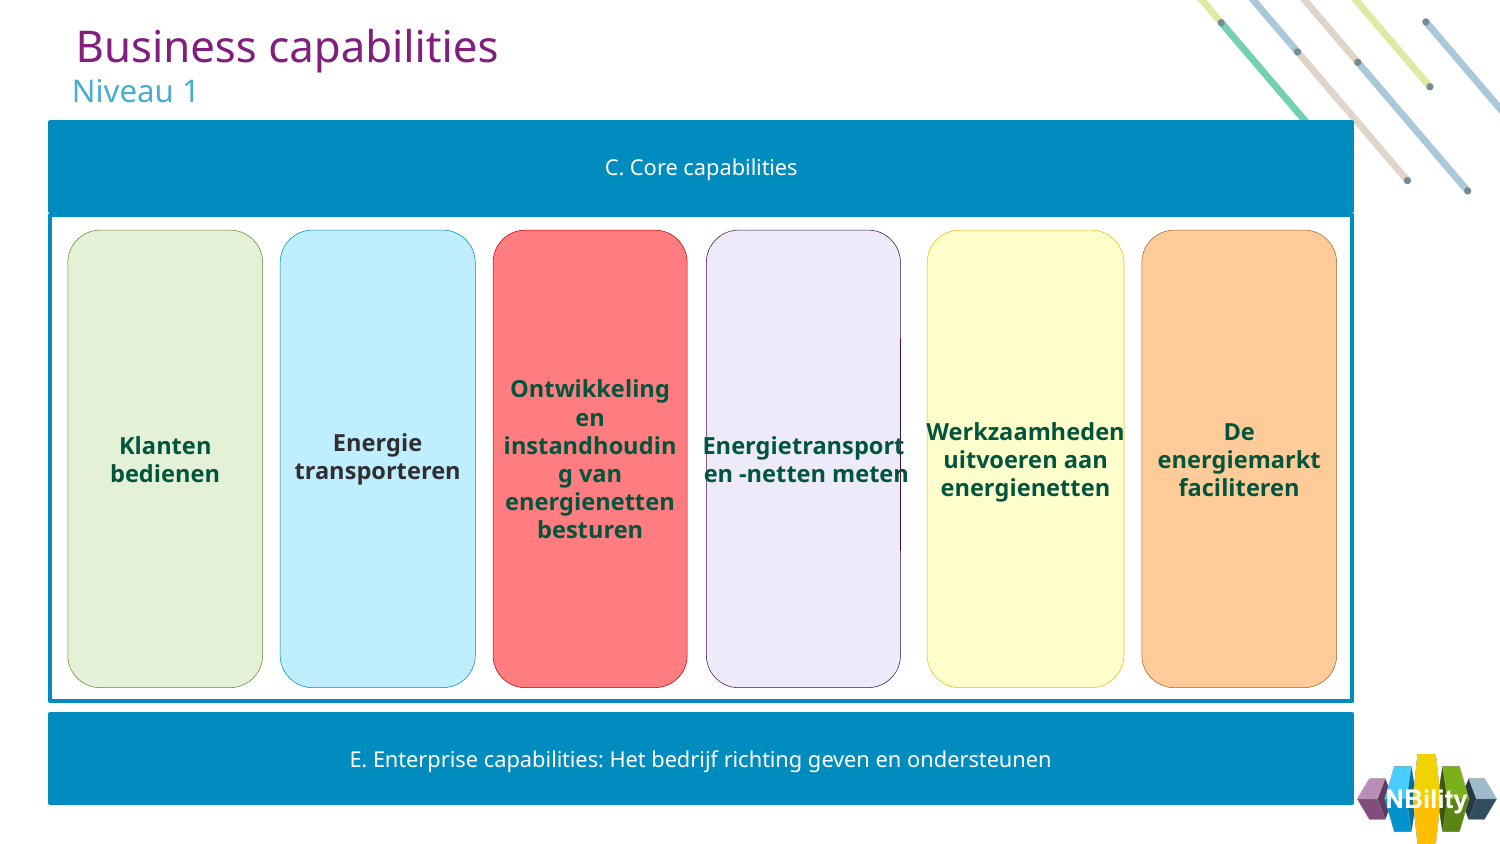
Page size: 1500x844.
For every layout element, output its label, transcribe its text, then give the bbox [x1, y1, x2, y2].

text_box Energie transporteren [280, 230, 476, 688]
text_box Niveau 1 [71, 64, 1204, 98]
text_box [0, 0, 1500, 844]
picture [1357, 754, 1499, 844]
text_box Werkzaamheden uitvoeren aan energienetten [927, 230, 1124, 688]
text_box Energietransport en -netten meten [706, 230, 901, 688]
text_box E. Enterprise capabilities: Het bedrijf richting geven en ondersteunen [50, 714, 1353, 803]
text_box Business capabilities [75, 13, 1168, 64]
text_box [50, 214, 1353, 701]
text_box Ontwikkeling en instandhouding van energienetten besturen [493, 230, 688, 688]
text_box Klanten bedienen [67, 230, 263, 688]
text_box C. Core capabilities [50, 122, 1353, 211]
text_box De energiemarkt faciliteren [1141, 230, 1337, 688]
